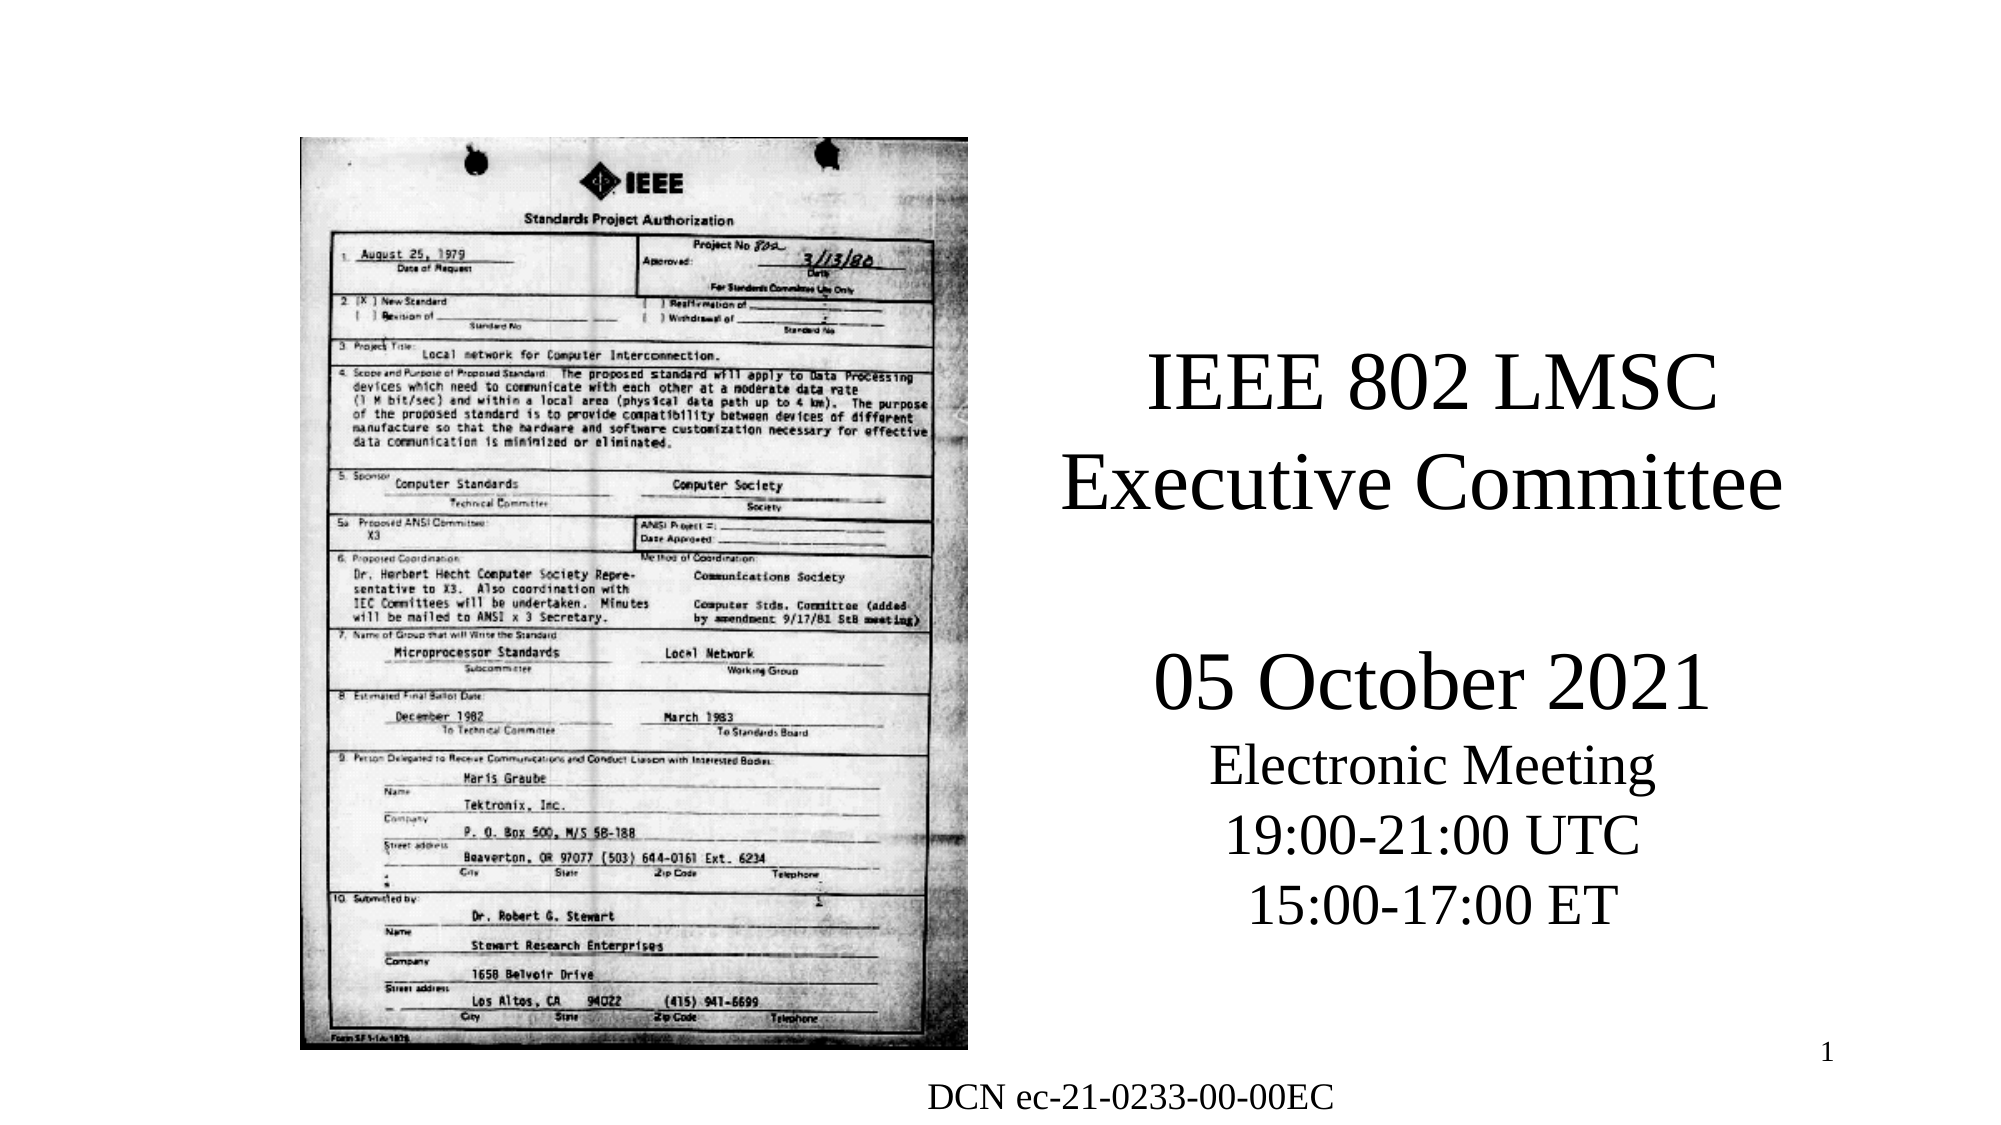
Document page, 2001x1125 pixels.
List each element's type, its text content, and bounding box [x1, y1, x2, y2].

title IEEE 802 LMSC Executive Committee 05 October 2021 Electronic Meeting 19:00-21:00 UTC 15:00-17:00 ET [999, 637, 1867, 826]
text_box DCN ec-21-0233-00-00EC [912, 1064, 1780, 1125]
slide_number 1 [1433, 1024, 1851, 1101]
picture [299, 137, 968, 1051]
